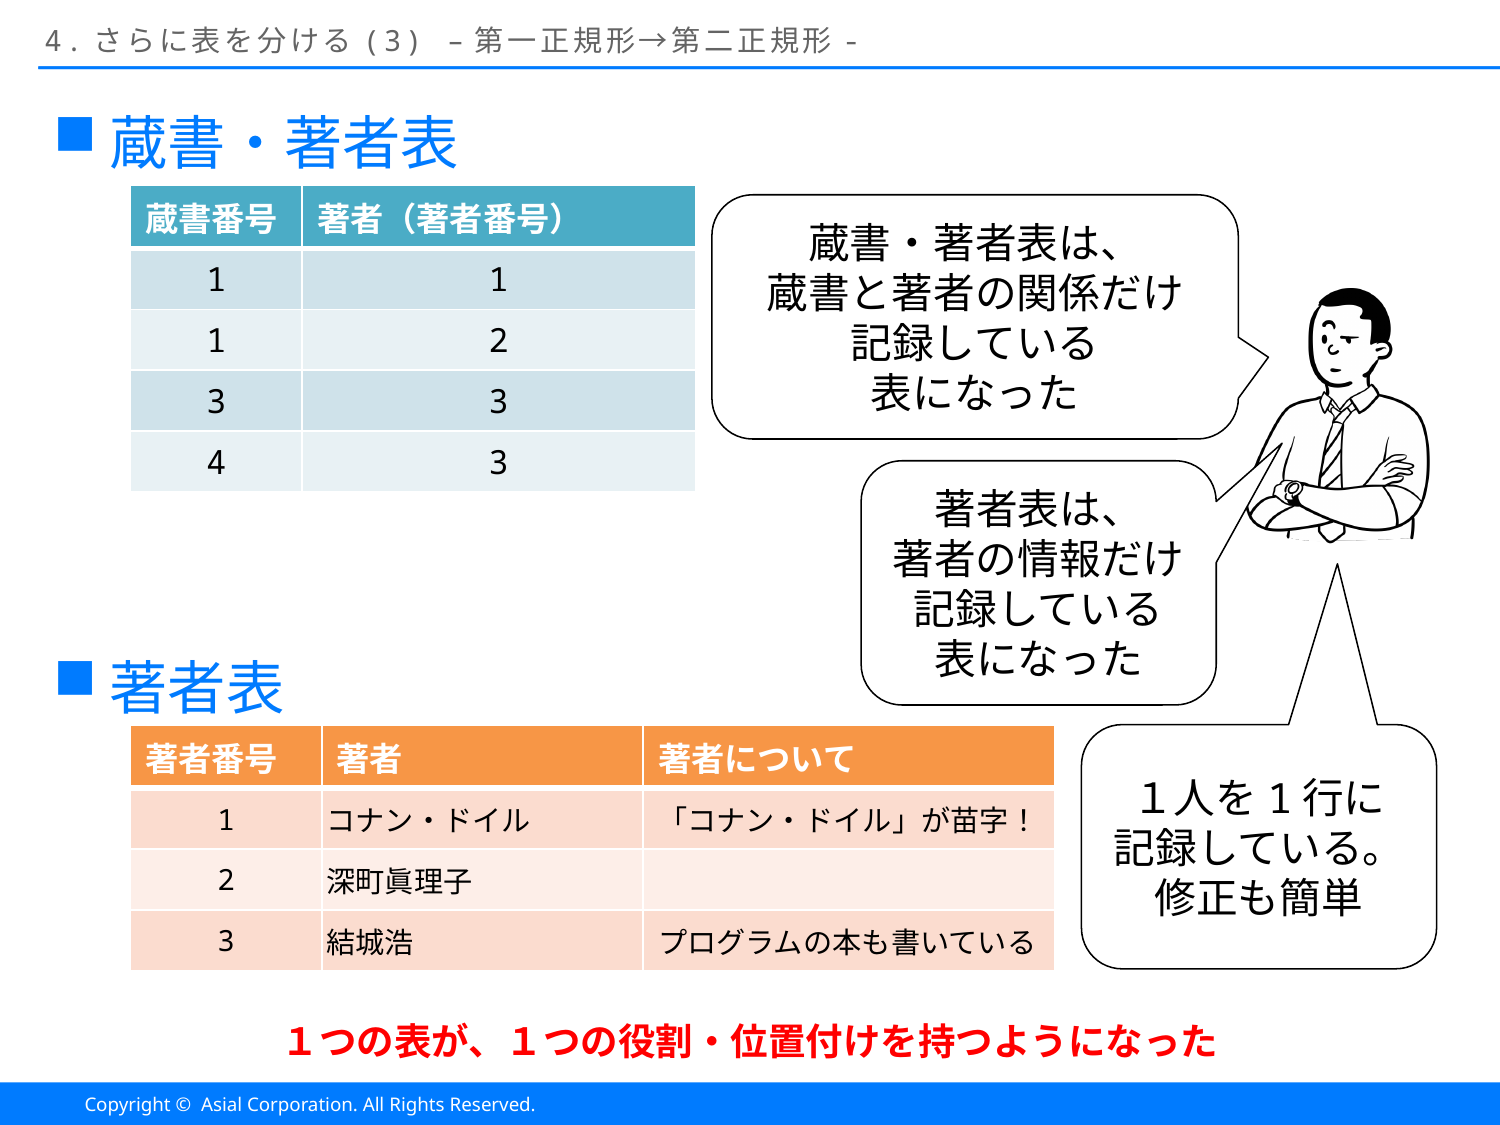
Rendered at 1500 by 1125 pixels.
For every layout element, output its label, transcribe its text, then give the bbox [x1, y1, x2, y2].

table_cell 3 [303, 371, 695, 430]
text_box 著者表は、 著者の情報だけ 記録している 表になった [859, 458, 1233, 708]
picture [1238, 280, 1437, 550]
table_cell 4 [131, 432, 301, 491]
table_header 著者 [323, 726, 642, 785]
table_cell 3 [131, 371, 301, 430]
table_cell 結城浩 [323, 911, 642, 970]
table_cell 深町眞理子 [323, 850, 642, 909]
table_cell 1 [131, 310, 301, 369]
text_box １つの表が、１つの役割・位置付けを持つようになった [50, 1010, 1449, 1071]
title 4.さらに表を分ける(3) –第一正規形→第二正規形- [29, 7, 1223, 72]
table_cell 2 [131, 850, 321, 909]
table_header 著者番号 [131, 726, 321, 785]
table_cell 3 [303, 432, 695, 491]
table_cell 1 [131, 251, 301, 309]
table_header 著者について [644, 726, 1054, 785]
table_header 蔵書番号 [131, 186, 301, 246]
table_cell 2 [303, 310, 695, 369]
list 蔵書・著者表 著者表 [38, 84, 1459, 988]
table_cell プログラムの本も書いている [644, 911, 1054, 970]
text_box １人を1行に 記録している。 修正も簡単 [1079, 561, 1439, 971]
table_cell [644, 850, 1054, 909]
table_cell 「コナン・ドイル」が苗字！ [644, 791, 1054, 848]
text_box 蔵書・著者表は、 蔵書と著者の関係だけ 記録している 表になった [709, 192, 1241, 442]
table_cell コナン・ドイル [323, 791, 642, 848]
table_header 著者（著者番号） [303, 186, 695, 246]
table_cell 1 [131, 791, 321, 848]
table_cell 1 [303, 251, 695, 309]
table_cell 3 [131, 911, 321, 970]
